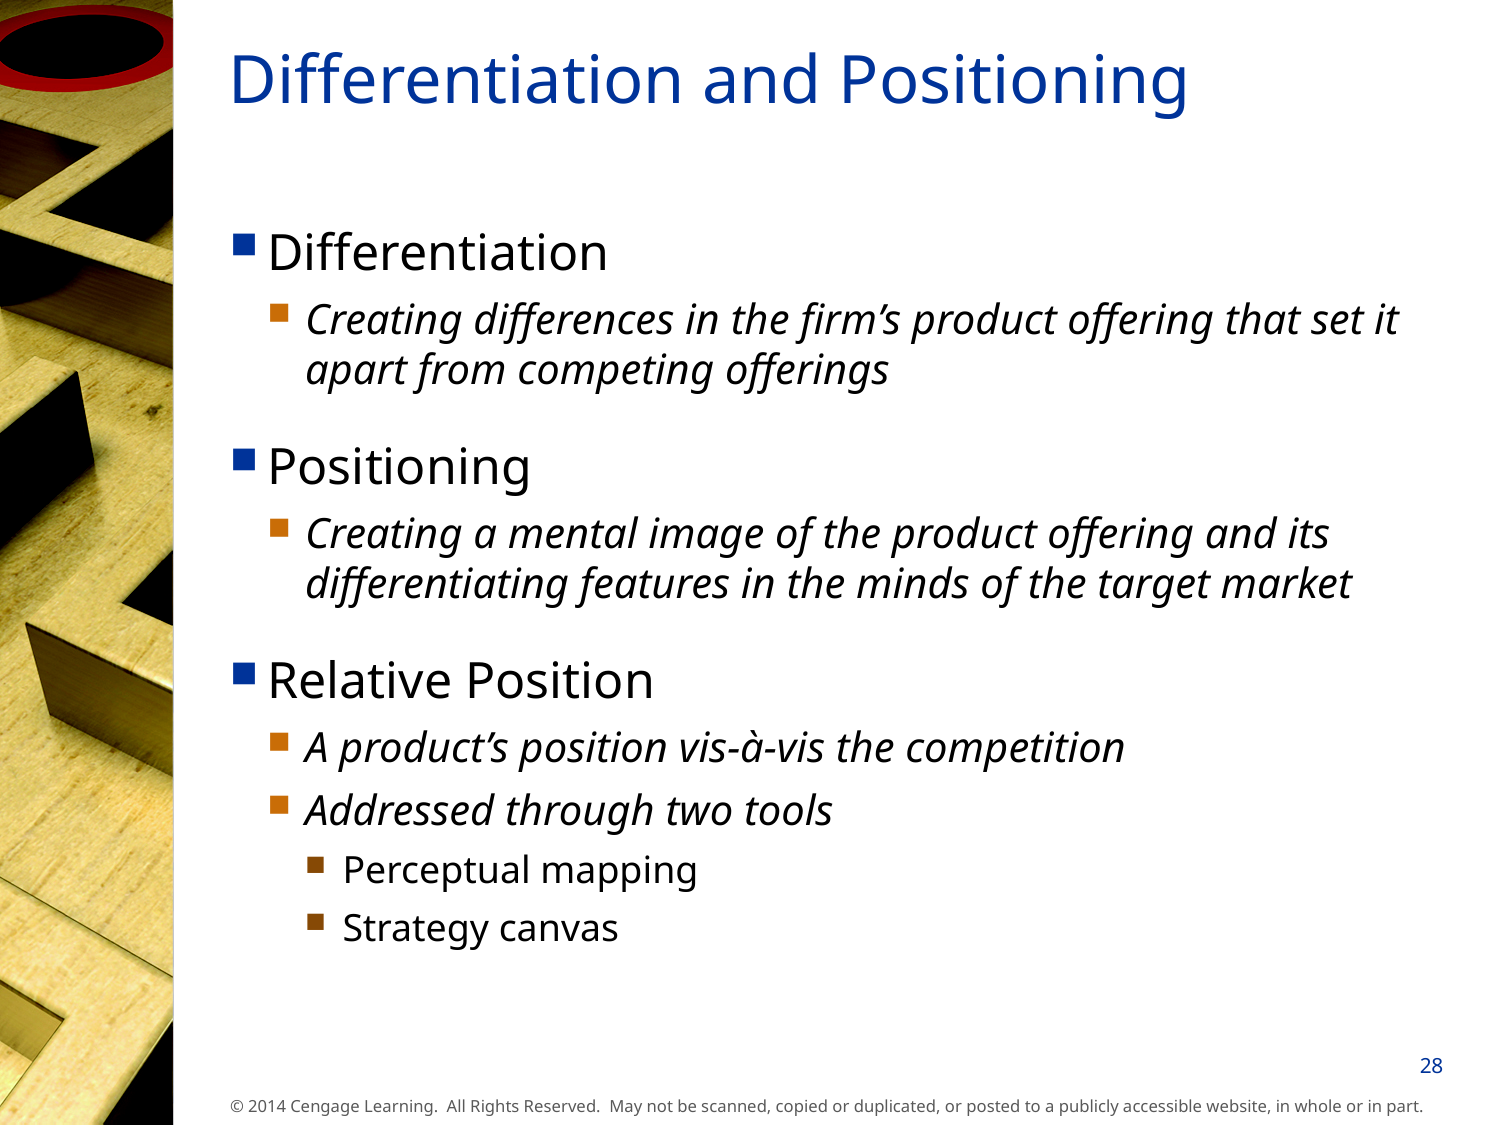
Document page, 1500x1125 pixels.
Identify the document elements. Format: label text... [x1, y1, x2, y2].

slide_number 28 [1386, 1037, 1478, 1097]
list Differentiation Creating differences in the firm’s product offering that set it apart from competing offerings Positioning Creating a mental image of the product offering and its differentiating features in the minds of the target market Relative Position A product’s position vis-à-vis the competition Addressed through two tools Perceptual mapping Strategy canvas [215, 212, 1478, 981]
picture [0, 0, 174, 1125]
title Differentiation and Positioning [213, 29, 1454, 213]
